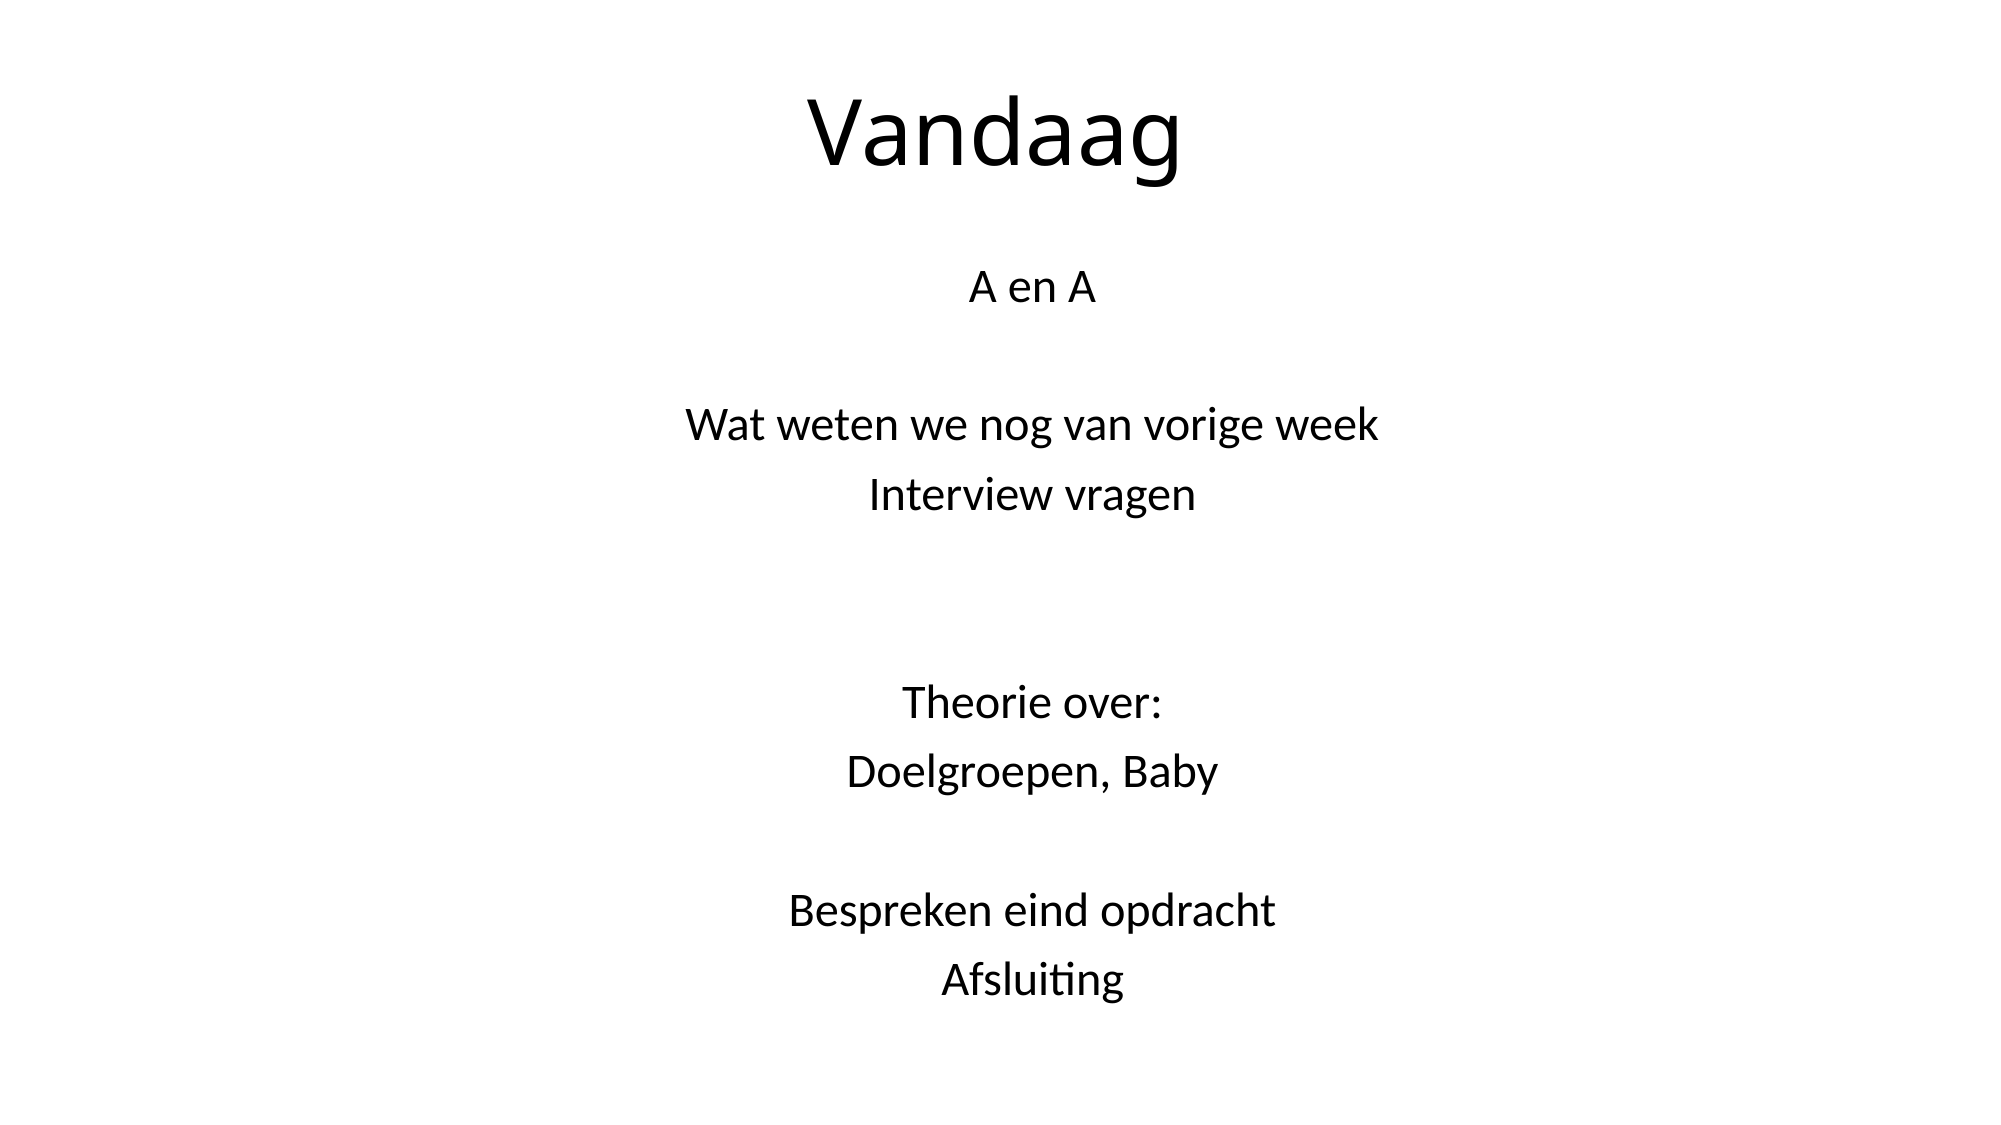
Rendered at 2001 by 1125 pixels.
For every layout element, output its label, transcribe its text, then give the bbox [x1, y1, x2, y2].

list A en A Wat weten we nog van vorige week Interview vragen Theorie over: Doelgroepen, Baby Bespreken eind opdracht Afsluiting [430, 252, 1635, 1022]
title Vandaag [792, 27, 1208, 245]
